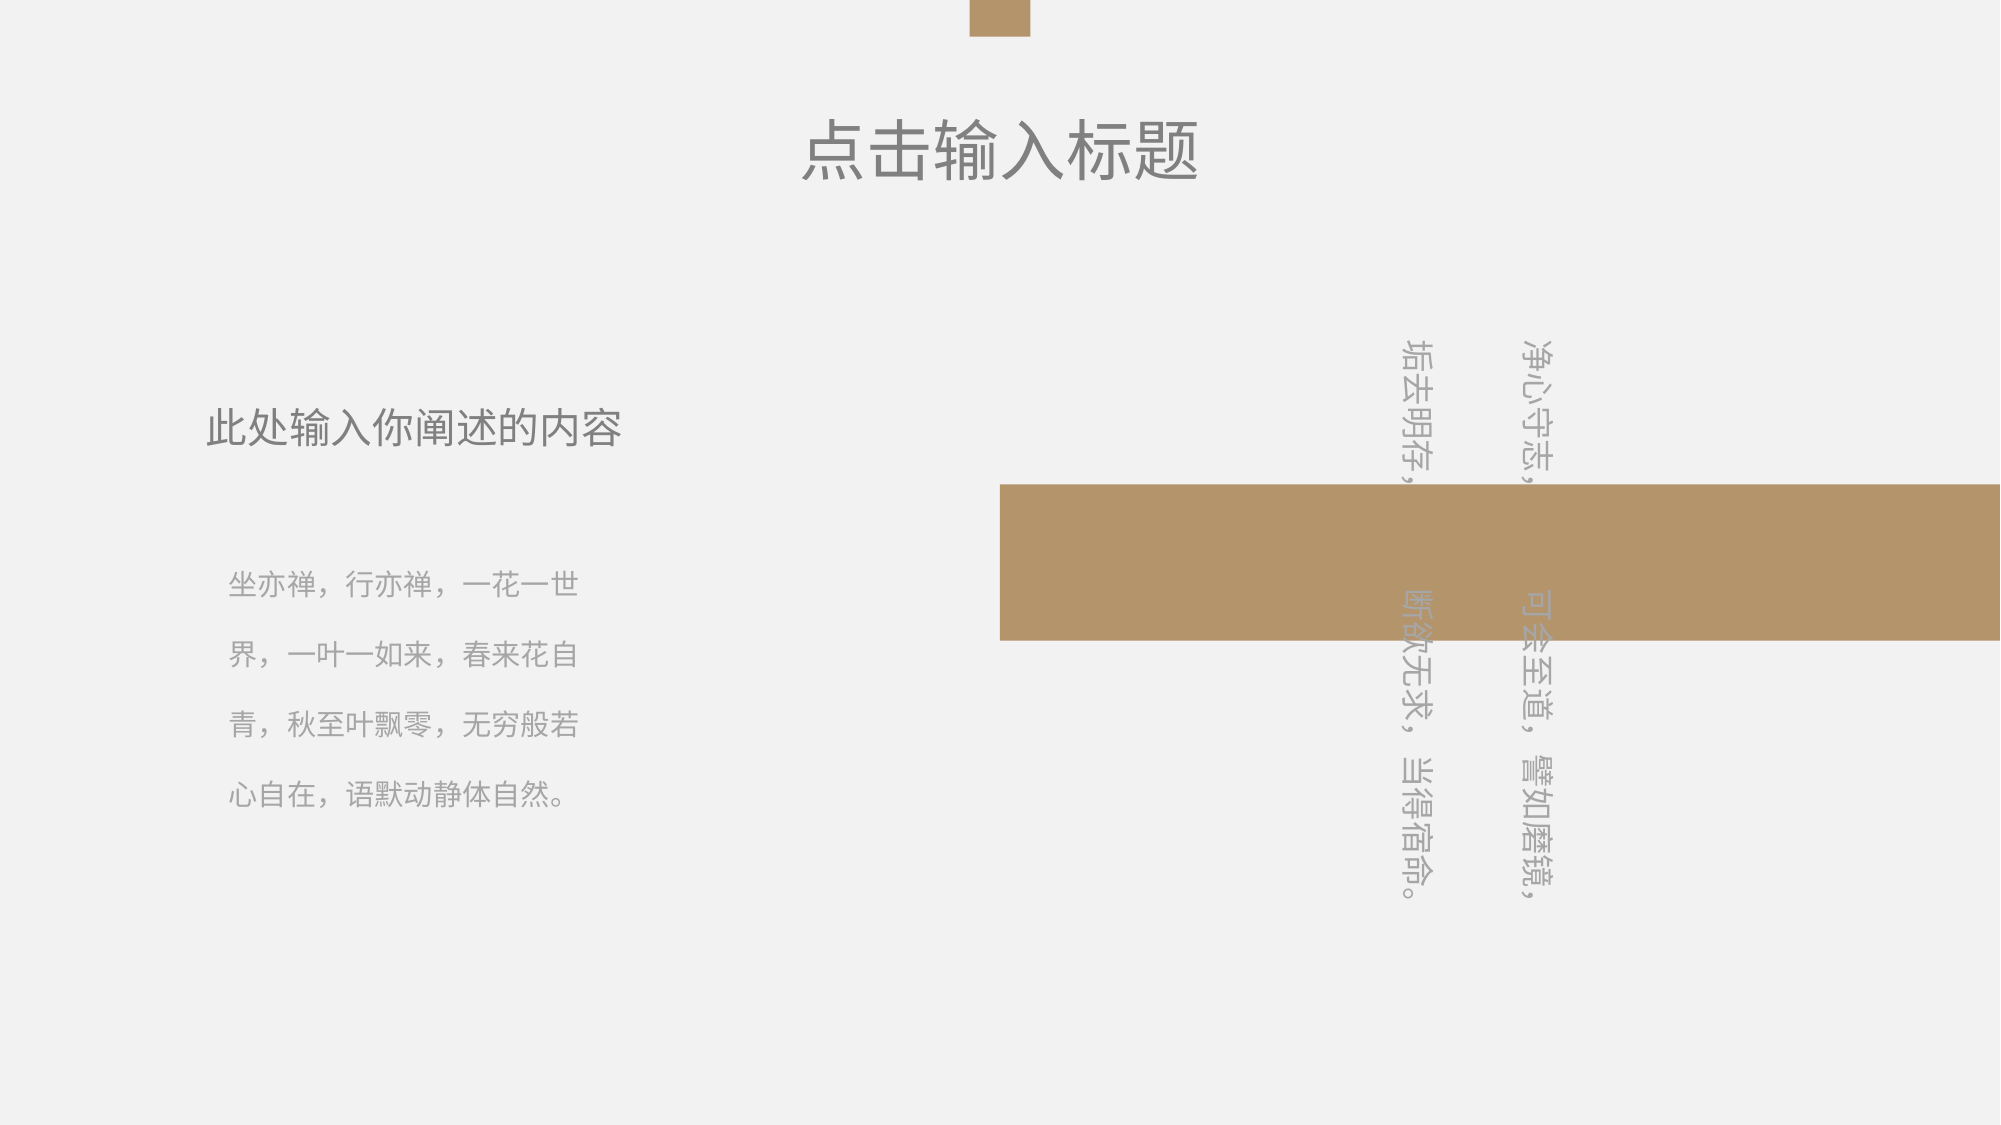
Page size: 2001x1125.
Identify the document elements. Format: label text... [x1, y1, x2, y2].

text_box 点击输入标题 [784, 101, 1216, 197]
text_box [969, 0, 1031, 38]
text_box 此处输入你阐述的内容 [190, 369, 639, 460]
text_box 净心守志， 可会至道，譬如磨镜， 垢去明存， 断欲无求，当得宿命。 [1373, 325, 1646, 1022]
text_box 坐亦禅，行亦禅，一花一世界，一叶一如来，春来花自青，秋至叶飘零，无穷般若心自在，语默动静体自然。 [213, 524, 616, 819]
text_box [999, 483, 1373, 642]
text_box [1646, 483, 2000, 642]
